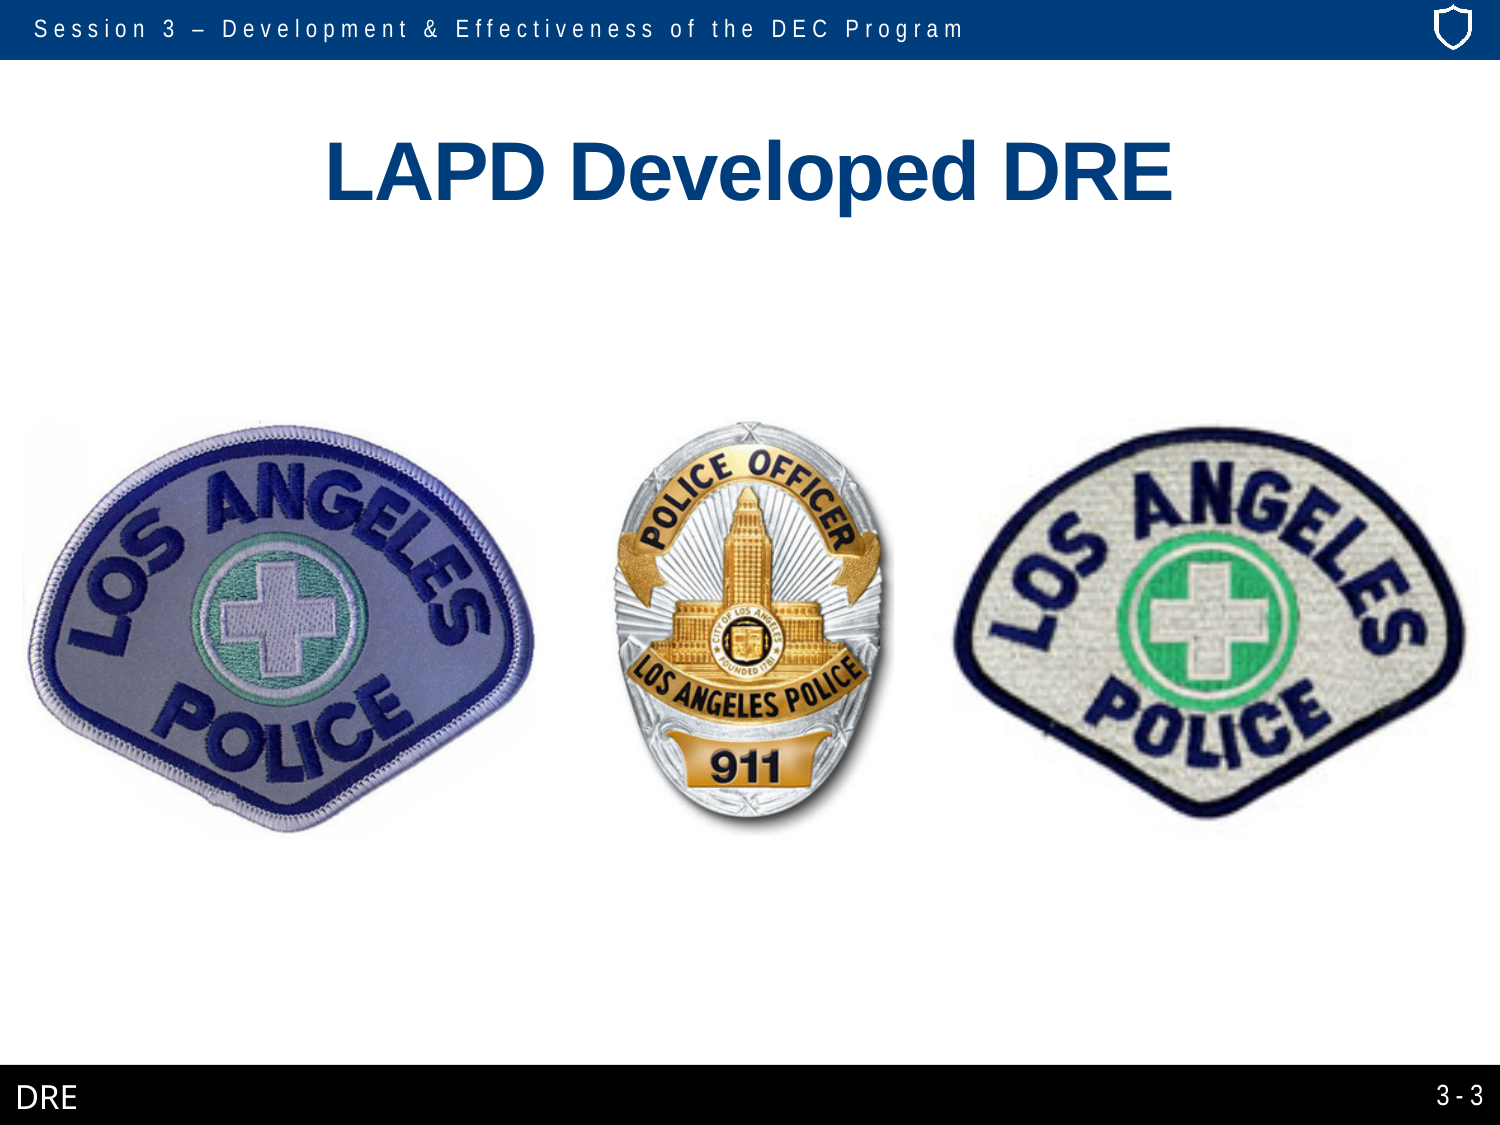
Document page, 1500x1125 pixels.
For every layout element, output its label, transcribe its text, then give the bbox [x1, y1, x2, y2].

picture [22, 400, 545, 858]
picture [605, 396, 895, 854]
slide_number 3-3 [1218, 1063, 1499, 1124]
title LAPD Developed DRE [75, 75, 1425, 225]
picture [933, 418, 1487, 839]
picture [1434, 4, 1472, 50]
